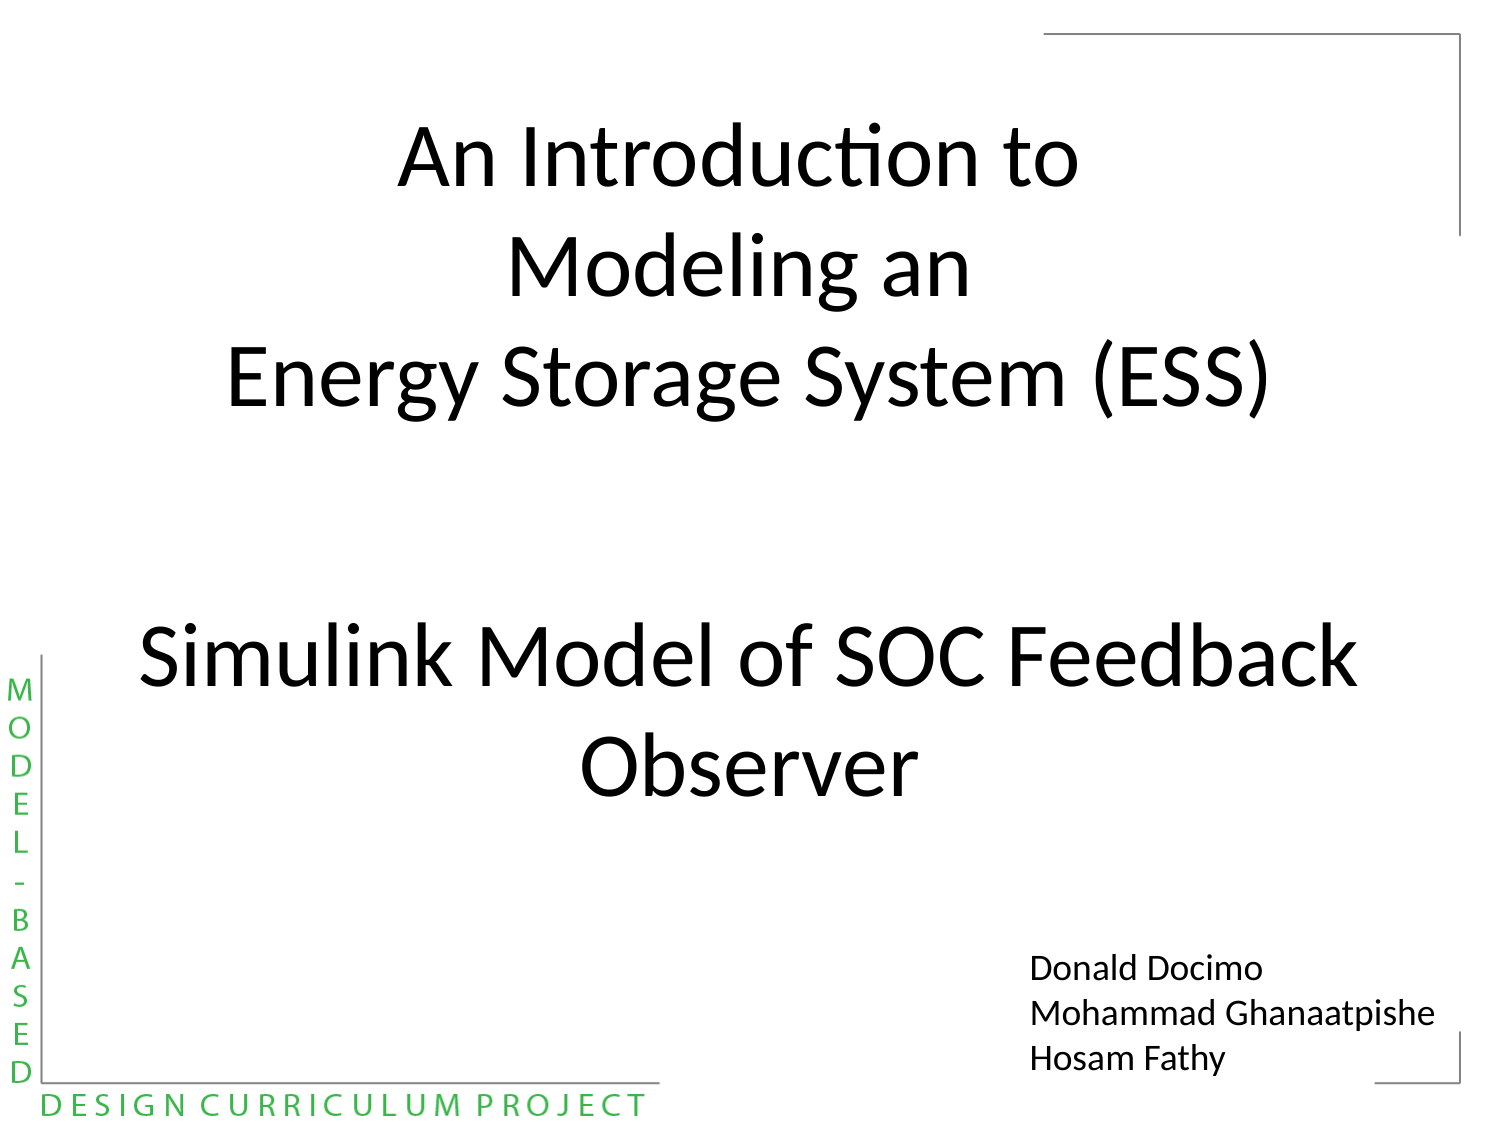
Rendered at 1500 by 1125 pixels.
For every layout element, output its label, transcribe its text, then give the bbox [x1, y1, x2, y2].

text_box Simulink Model of SOC Feedback Observer [0, 587, 1500, 823]
text_box Donald Docimo Mohammad Ghanaatpishe Hosam Fathy [1014, 935, 1452, 1086]
picture [0, 0, 1500, 587]
picture [0, 823, 1500, 1125]
text_box An Introduction to Modeling an Energy Storage System (ESS) [162, 87, 1338, 433]
